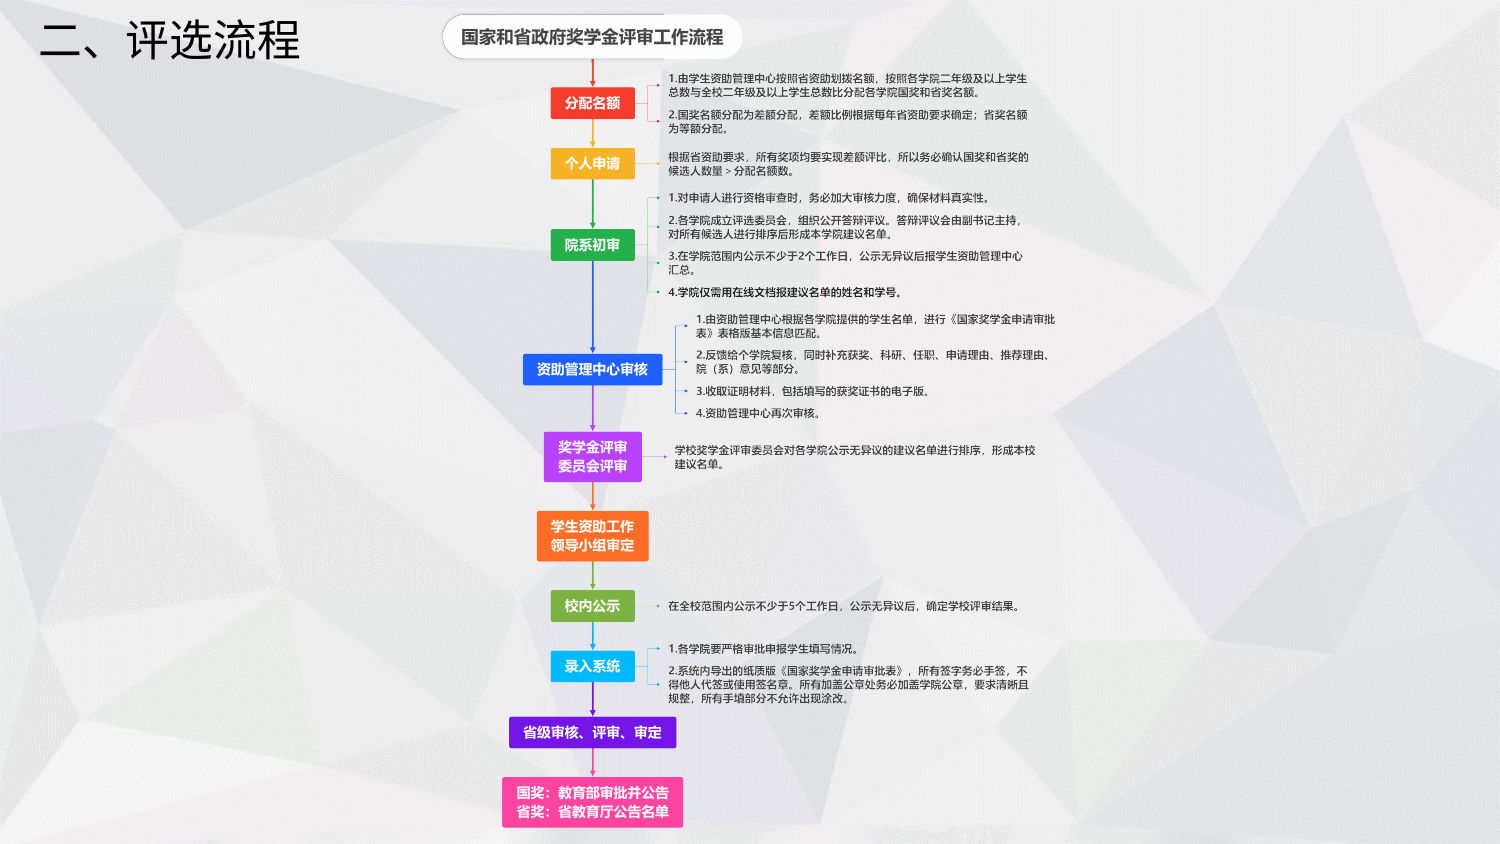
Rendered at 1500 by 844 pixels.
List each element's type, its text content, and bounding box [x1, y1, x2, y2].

picture [0, 0, 1500, 844]
text_box 二、评选流程 [23, 5, 370, 73]
